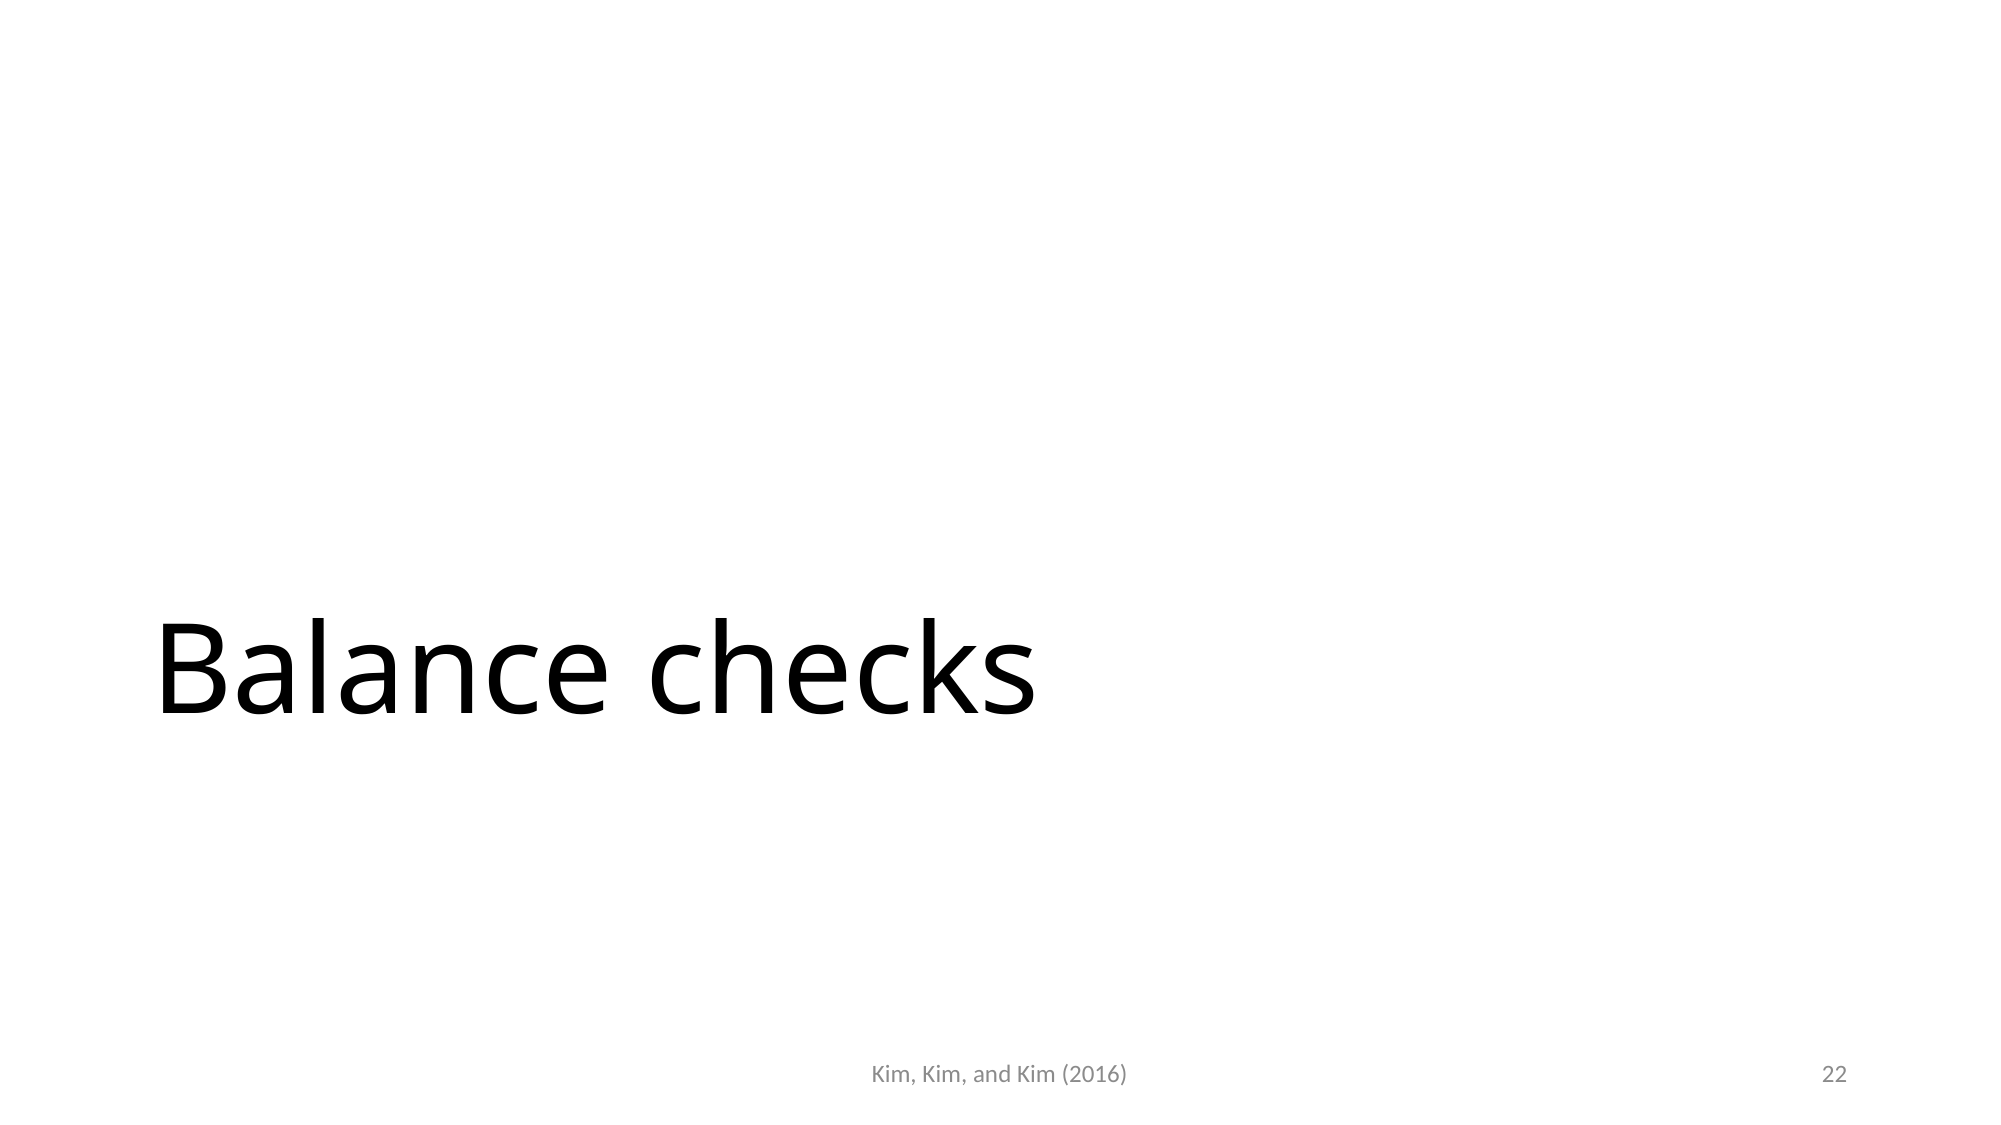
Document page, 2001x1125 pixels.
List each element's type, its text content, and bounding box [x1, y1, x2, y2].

slide_number 22 [1412, 1042, 1863, 1103]
footer Kim, Kim, and Kim (2016) [662, 1042, 1338, 1103]
title Balance checks [136, 280, 1862, 749]
